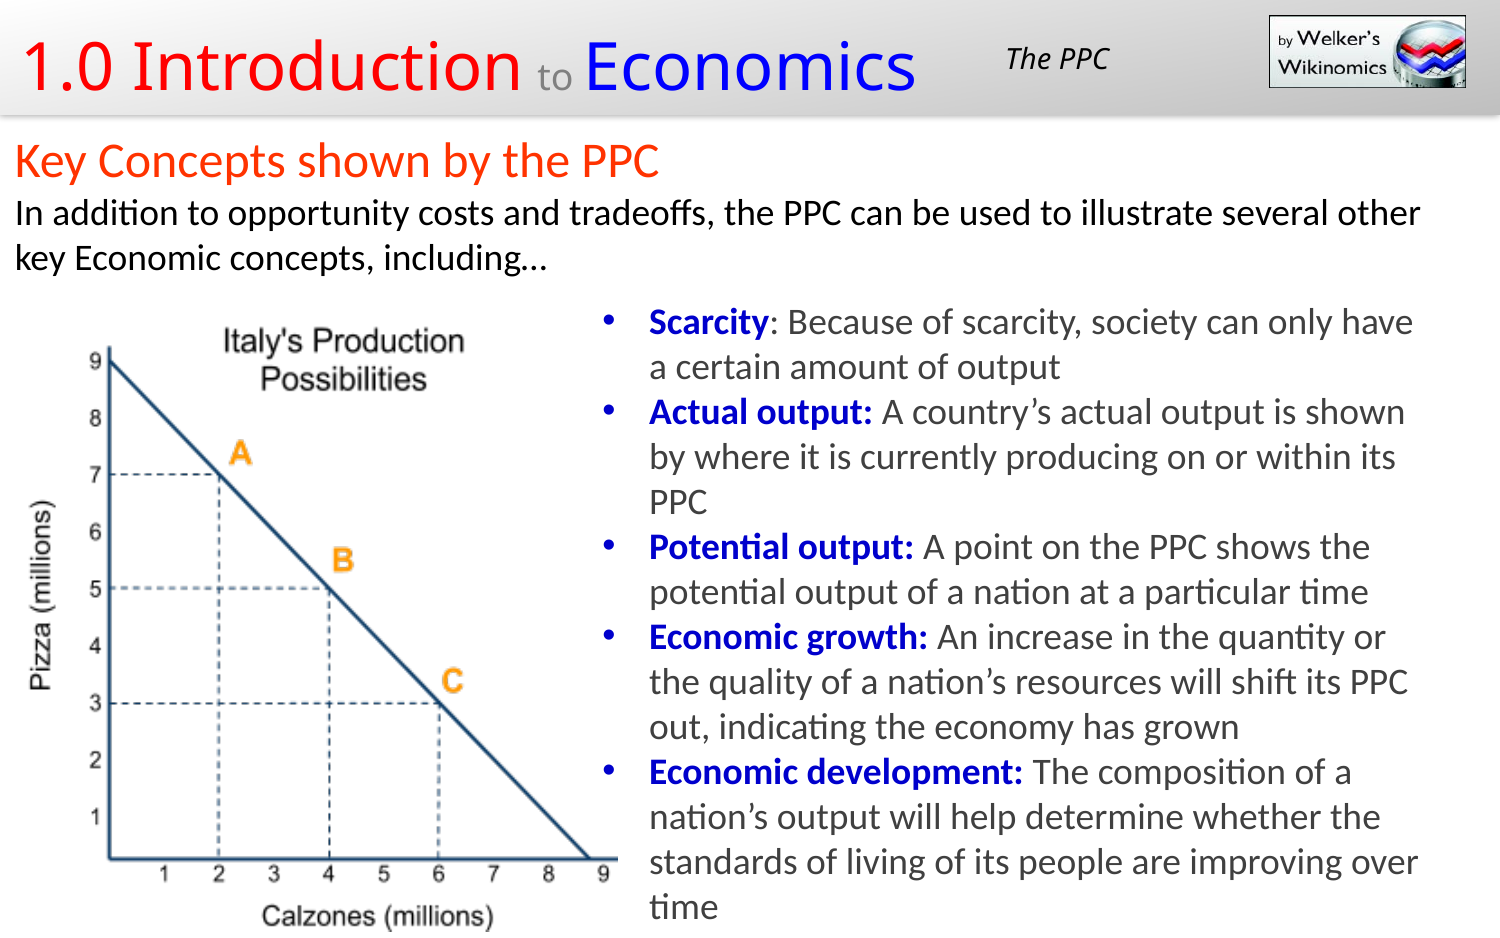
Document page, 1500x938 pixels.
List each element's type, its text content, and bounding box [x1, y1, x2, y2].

picture [1269, 15, 1466, 88]
text_box The PPC [802, 32, 1313, 83]
text_box Key Concepts shown by the PPC In addition to opportunity costs and tradeoffs, the PPC can be used to illustrate several other key Economic concepts, including… [0, 120, 1463, 286]
picture [0, 318, 619, 932]
text_box Scarcity: Because of scarcity, society can only have a certain amount of output Actual output: A country’s actual output is shown by where it is currently producing on or within its PPC Potential output: A point on the PPC shows the potential output of a nation at a particular time Economic growth: An increase in the quantity or the quality of a nation’s resources will shift its PPC out, indicating the economy has grown Economic development: The composition of a nation’s output will help determine whether the standards of living of its people are improving over time [587, 289, 1438, 938]
